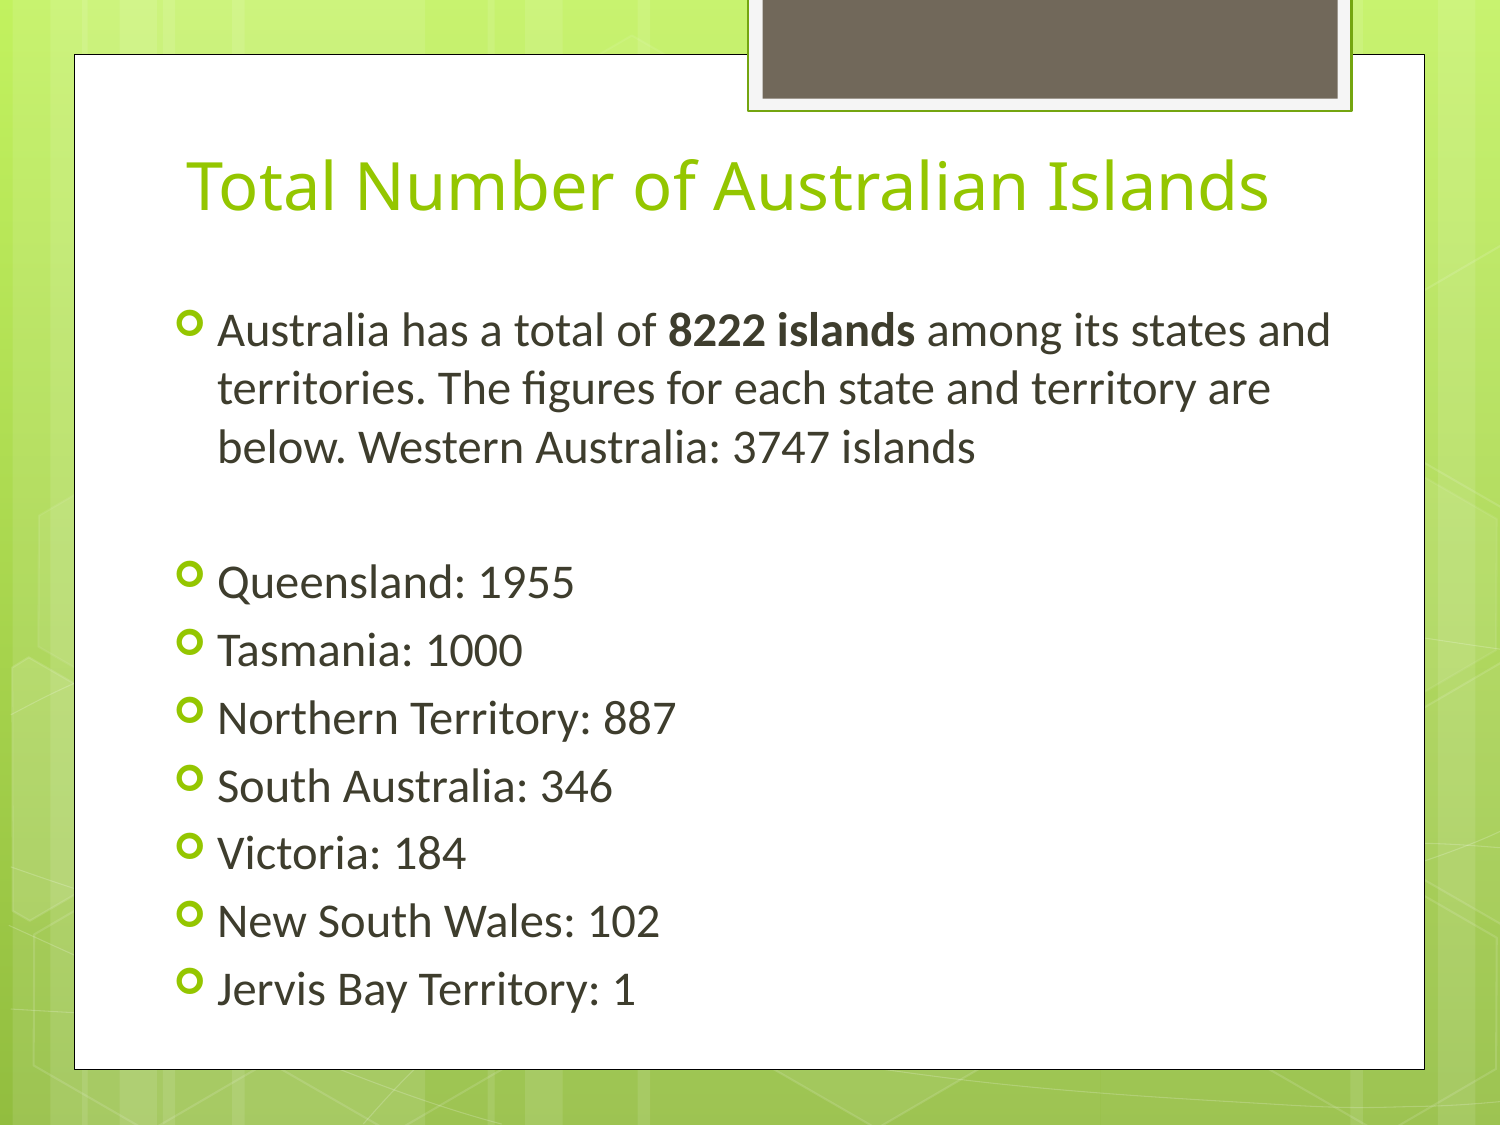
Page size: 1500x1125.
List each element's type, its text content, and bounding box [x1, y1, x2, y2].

title Total Number of Australian Islands [171, 137, 1324, 232]
list Australia has a total of 8222 islands among its states and territories. The figures for each state and territory are below. Western Australia: 3747 islands Queensland: 1955 Tasmania: 1000 Northern Territory: 887 South Australia: 346 Victoria: 184 New South Wales: 102 Jervis Bay Territory: 1 [147, 290, 1365, 1024]
